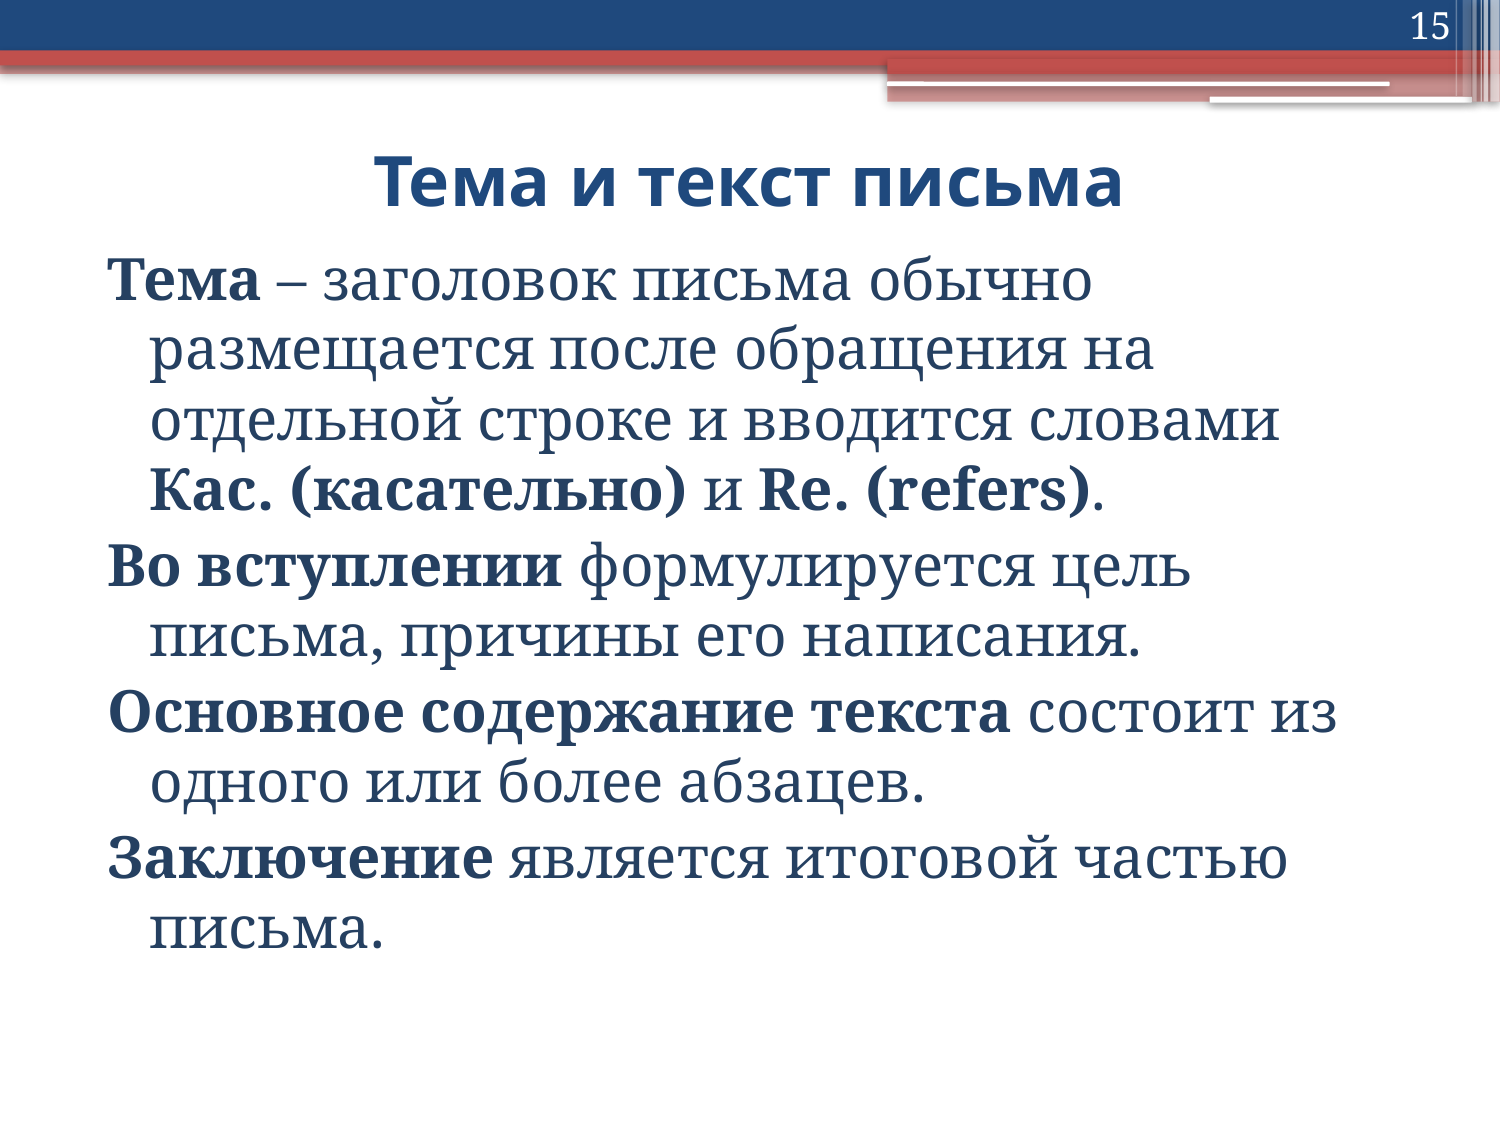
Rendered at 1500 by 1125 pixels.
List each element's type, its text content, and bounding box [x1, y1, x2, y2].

list Тема – заголовок письма обычно размещается после обращения на отдельной строке и вводится словами Кас. (касательно) и Re. (refers). Во вступлении формулируется цель письма, причины его написания. Основное содержание текста состоит из одного или более абзацев. Заключение является итоговой частью письма. [75, 234, 1425, 1055]
slide_number 15 [1341, 0, 1466, 61]
title Тема и текст письма [75, 128, 1425, 234]
